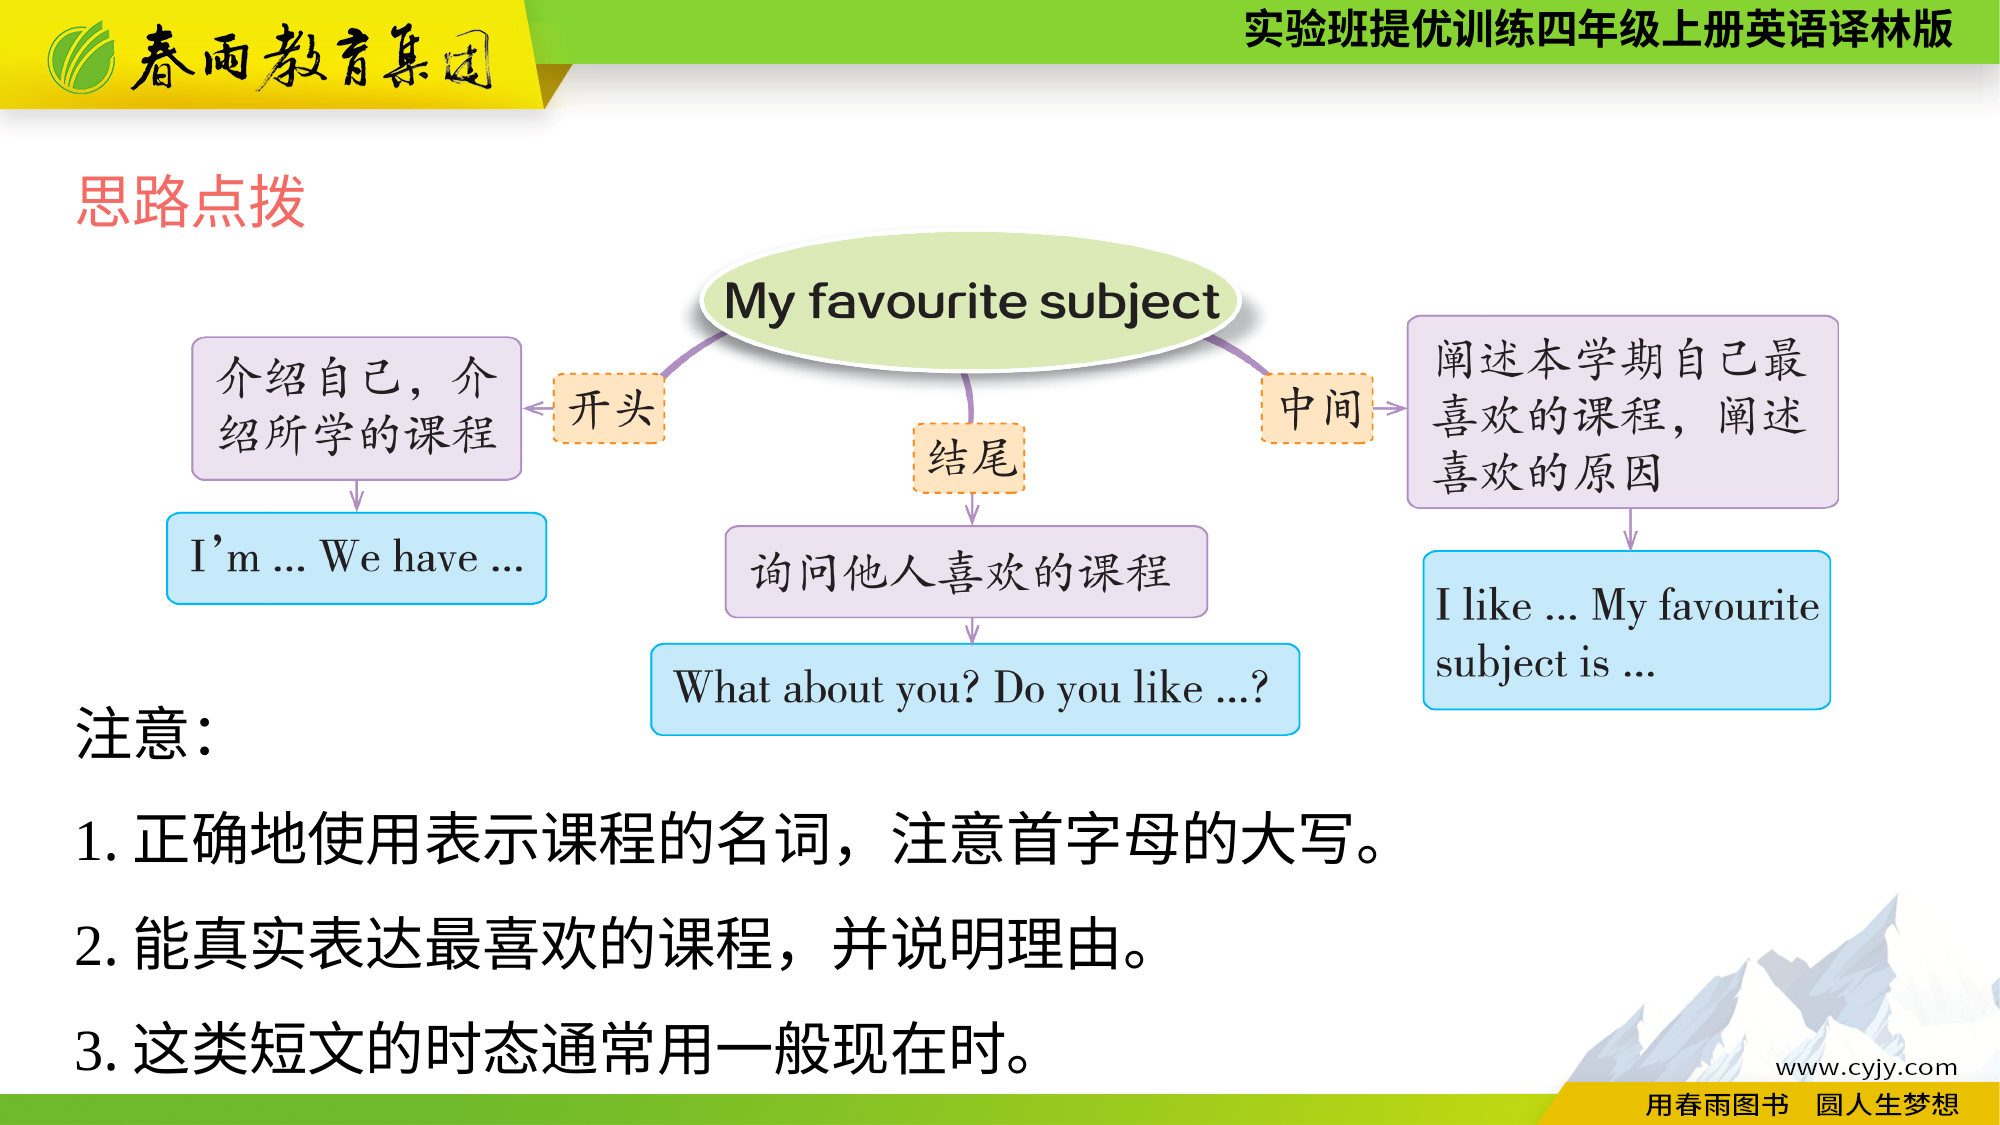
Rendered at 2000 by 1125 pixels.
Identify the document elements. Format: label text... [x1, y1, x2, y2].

list 思路点拨 [59, 122, 1944, 231]
text_box 注意： 1.正确地使用表示课程的名词，注意首字母的大写。 2.能真实表达最喜欢的课程，并说明理由。 3.这类短文的时态通常用一般现在时。 [59, 654, 1944, 1090]
picture [0, 0, 2000, 1125]
